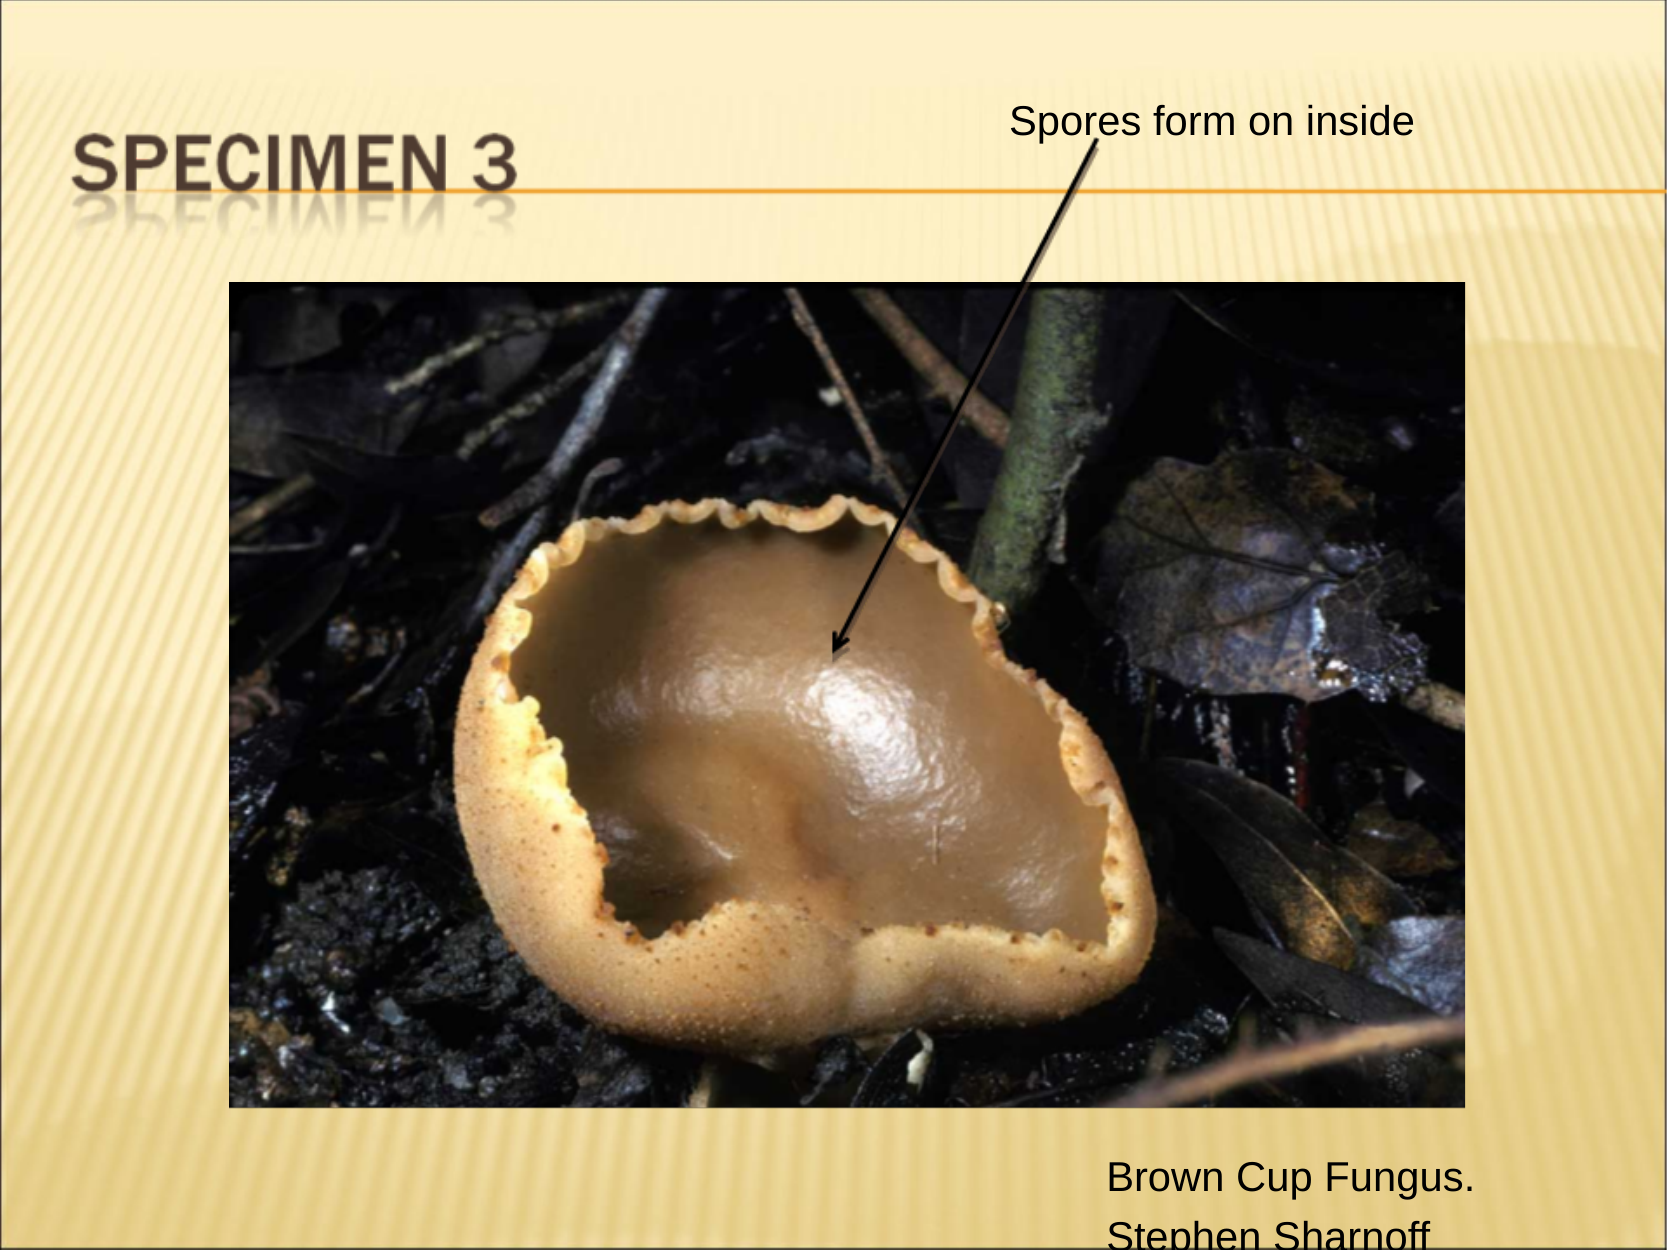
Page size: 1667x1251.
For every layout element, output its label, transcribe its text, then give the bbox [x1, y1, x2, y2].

text_box [229, 282, 1466, 1110]
text_box [17, 81, 1002, 294]
text_box [831, 137, 1101, 664]
picture [0, 0, 1667, 1250]
text_box Spores form on inside [1002, 77, 1468, 141]
text_box [1101, 81, 1641, 294]
text_box Brown Cup Fungus. Stephen Sharnoff [1100, 1133, 1579, 1250]
